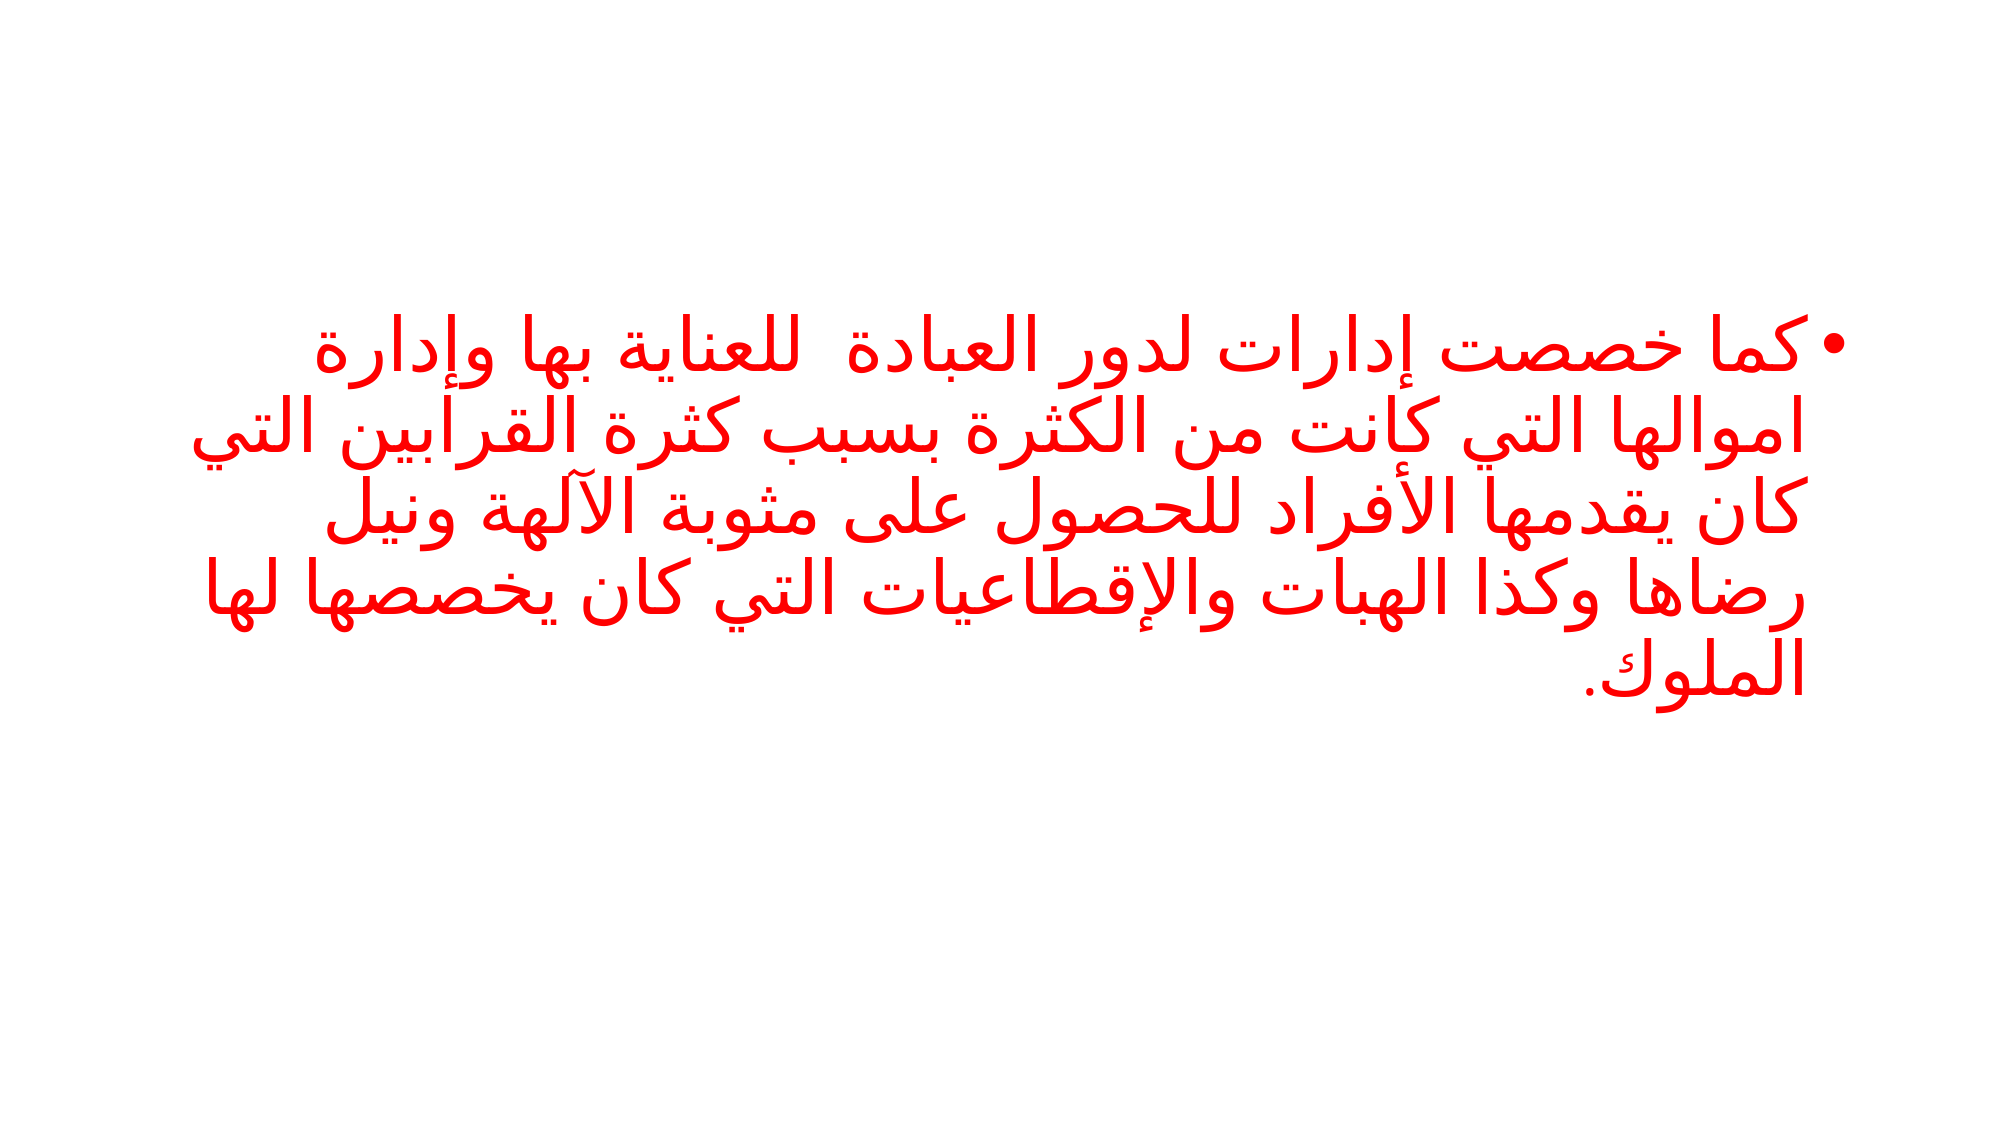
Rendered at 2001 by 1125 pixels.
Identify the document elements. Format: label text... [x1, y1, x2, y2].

list كما خصصت إدارات لدور العبادة للعناية بها ‏وإدارة اموالها التي كانت من الكثرة بسبب كثرة القرابين التي كان يقدمها الأفراد للحصول على مثوبة الآلهة ونيل رضاها وكذا الهبات والإقطاعيات التي كان يخصصها لها الملوك. [137, 299, 1863, 1014]
